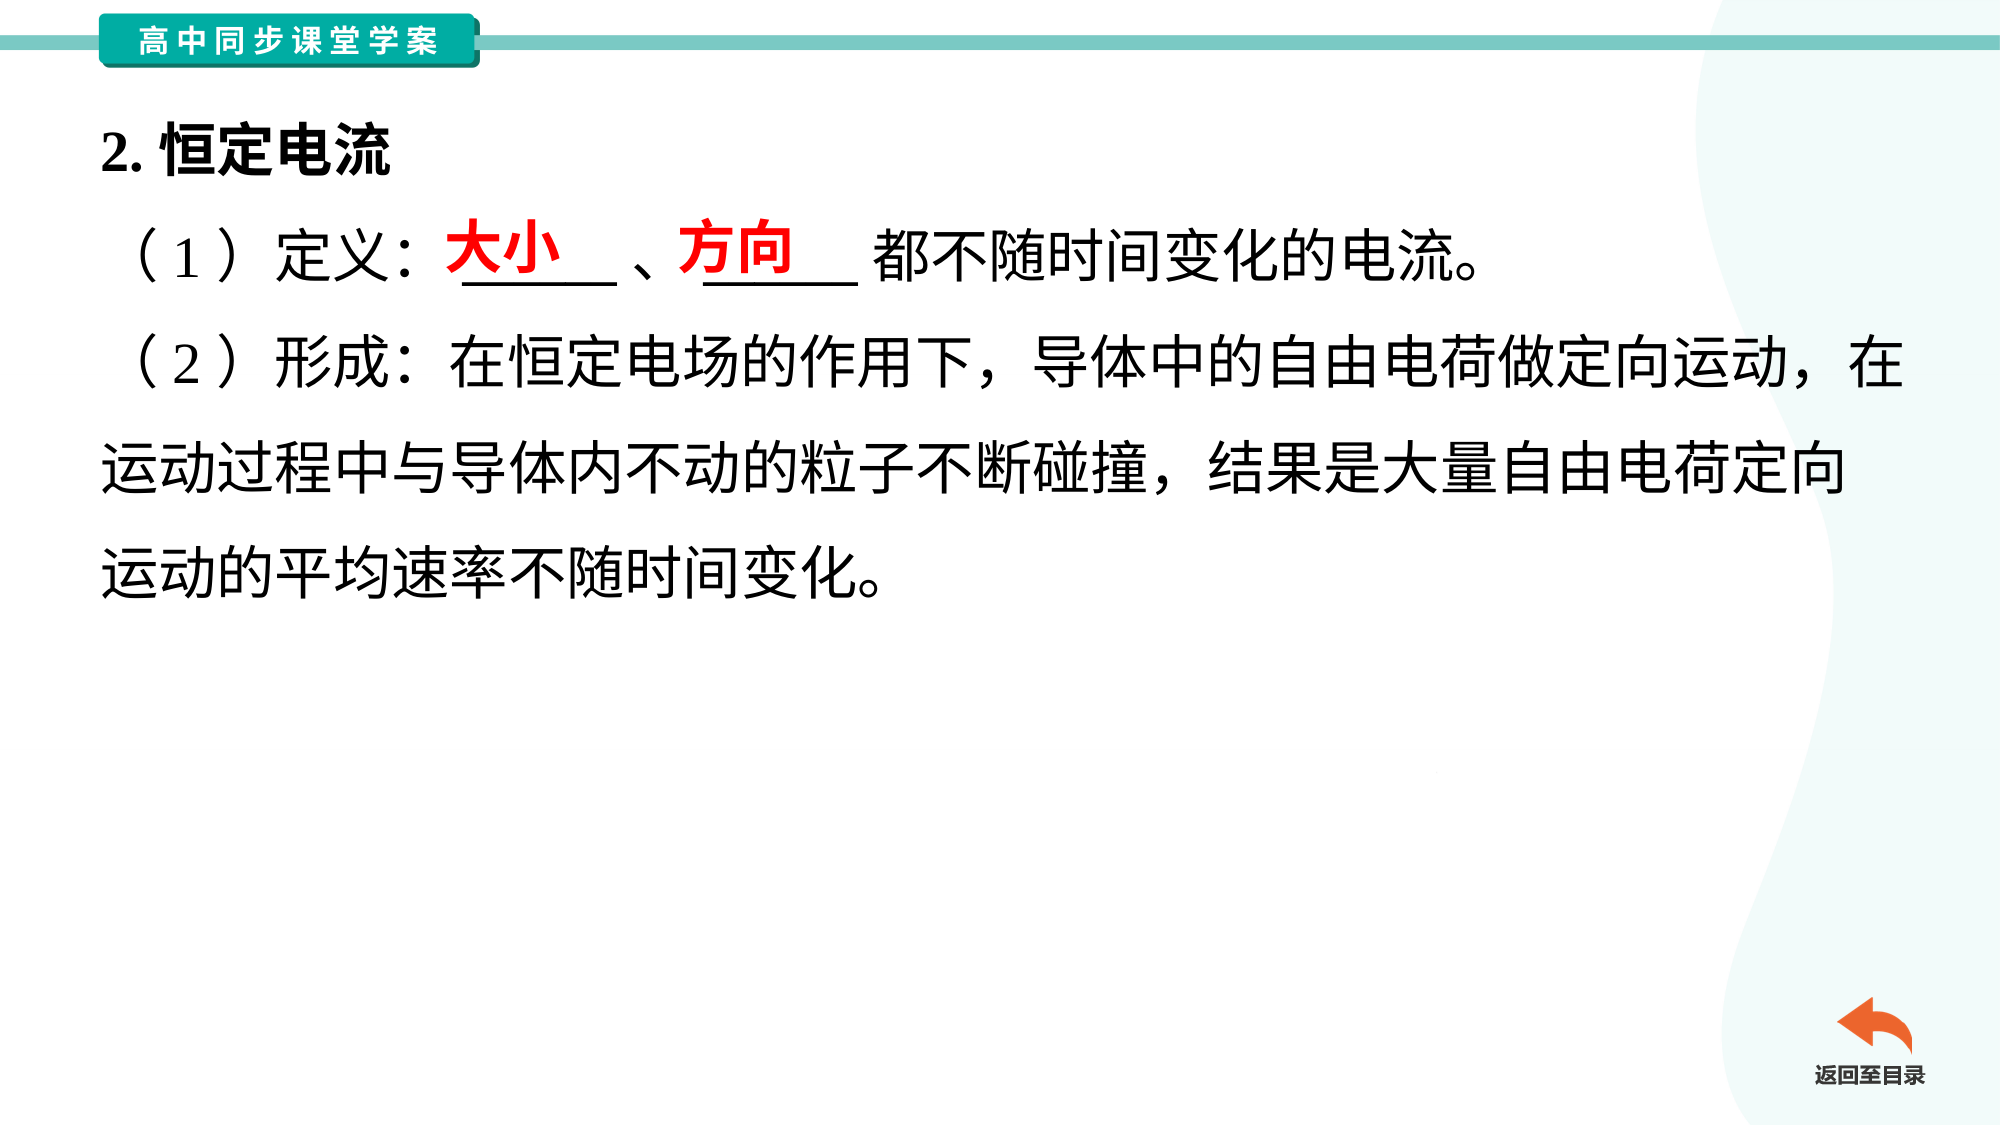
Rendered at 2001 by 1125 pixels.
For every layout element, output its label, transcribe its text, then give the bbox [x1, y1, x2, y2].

text_box 2.恒定电流 （1）定义：______、______都不随时间变化的电流。 （2）形成：在恒定电场的作用下，导体中的自由电荷做定向运动，在 运动过程中与导体内不动的粒子不断碰撞，结果是大量自由电荷定向 运动的平均速率不随时间变化。 [100, 76, 1899, 595]
text_box 大小 [423, 177, 583, 269]
text_box 方向 [656, 177, 816, 269]
picture [0, 0, 2000, 1125]
